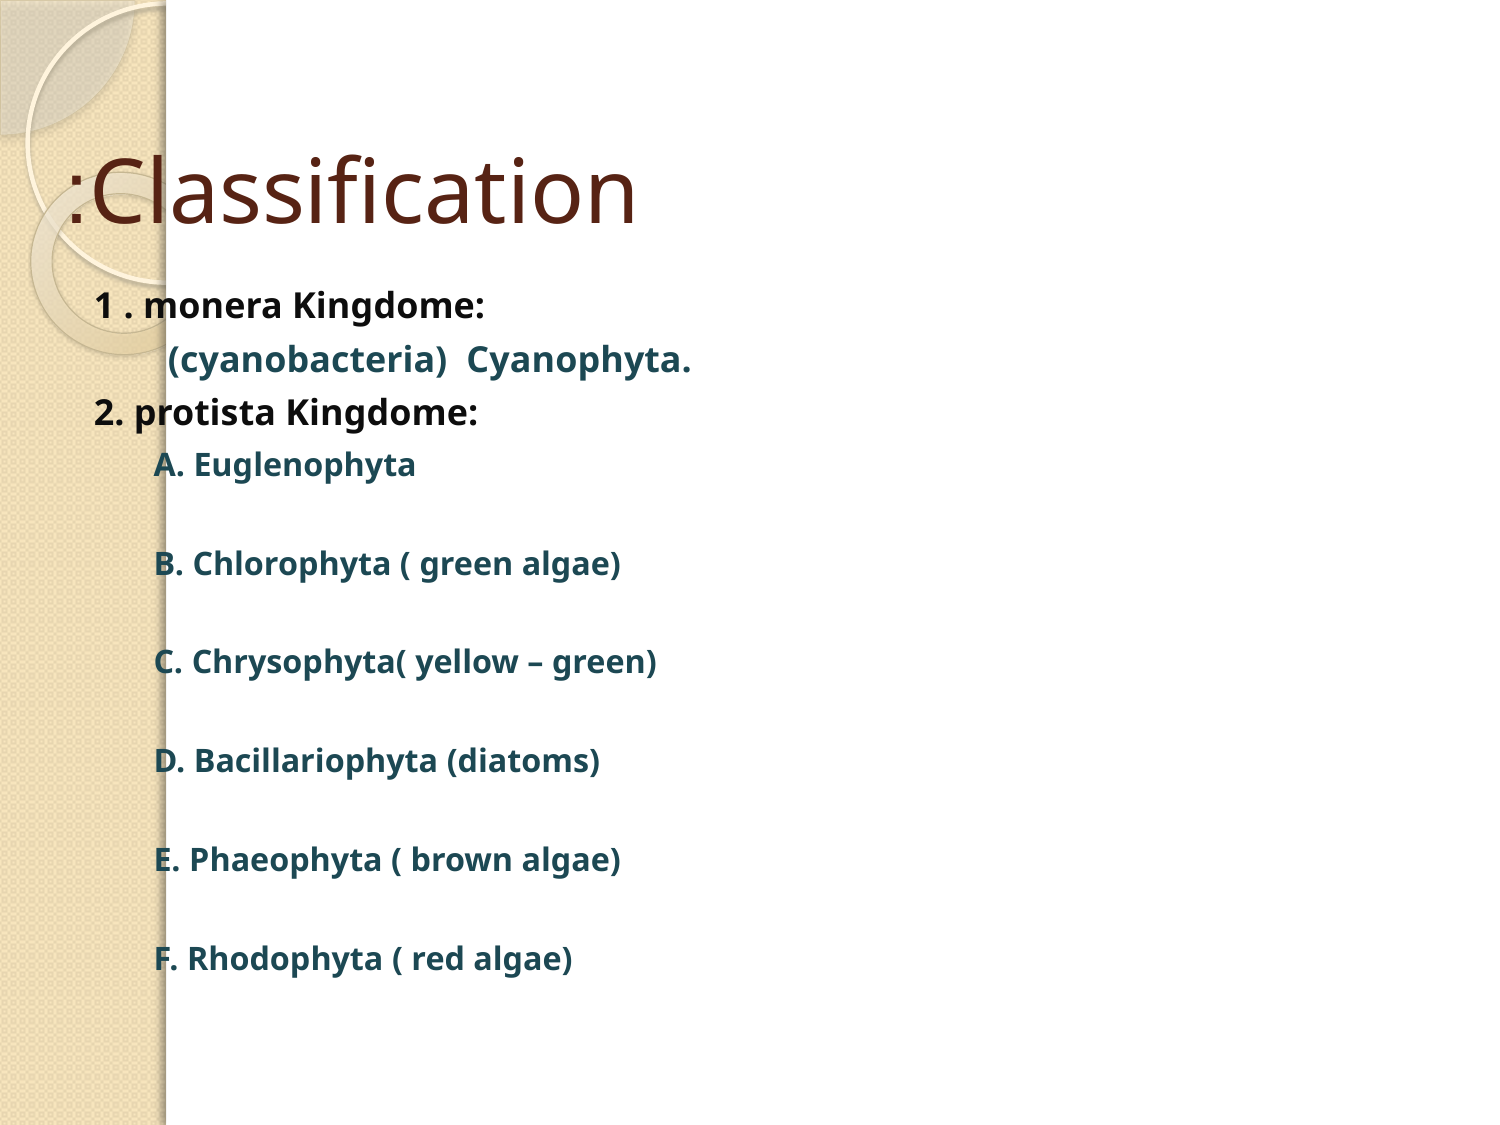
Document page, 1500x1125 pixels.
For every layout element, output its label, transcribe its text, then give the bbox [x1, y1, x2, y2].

title Classification: [50, 99, 1400, 275]
list 1 . monera Kingdome: (cyanobacteria) Cyanophyta. 2. protista Kingdome: A. Euglenophyta B. Chlorophyta ( green algae) C. Chrysophyta( yellow – green) D. Bacillariophyta (diatoms) E. Phaeophyta ( brown algae) F. Rhodophyta ( red algae) [62, 275, 1413, 985]
